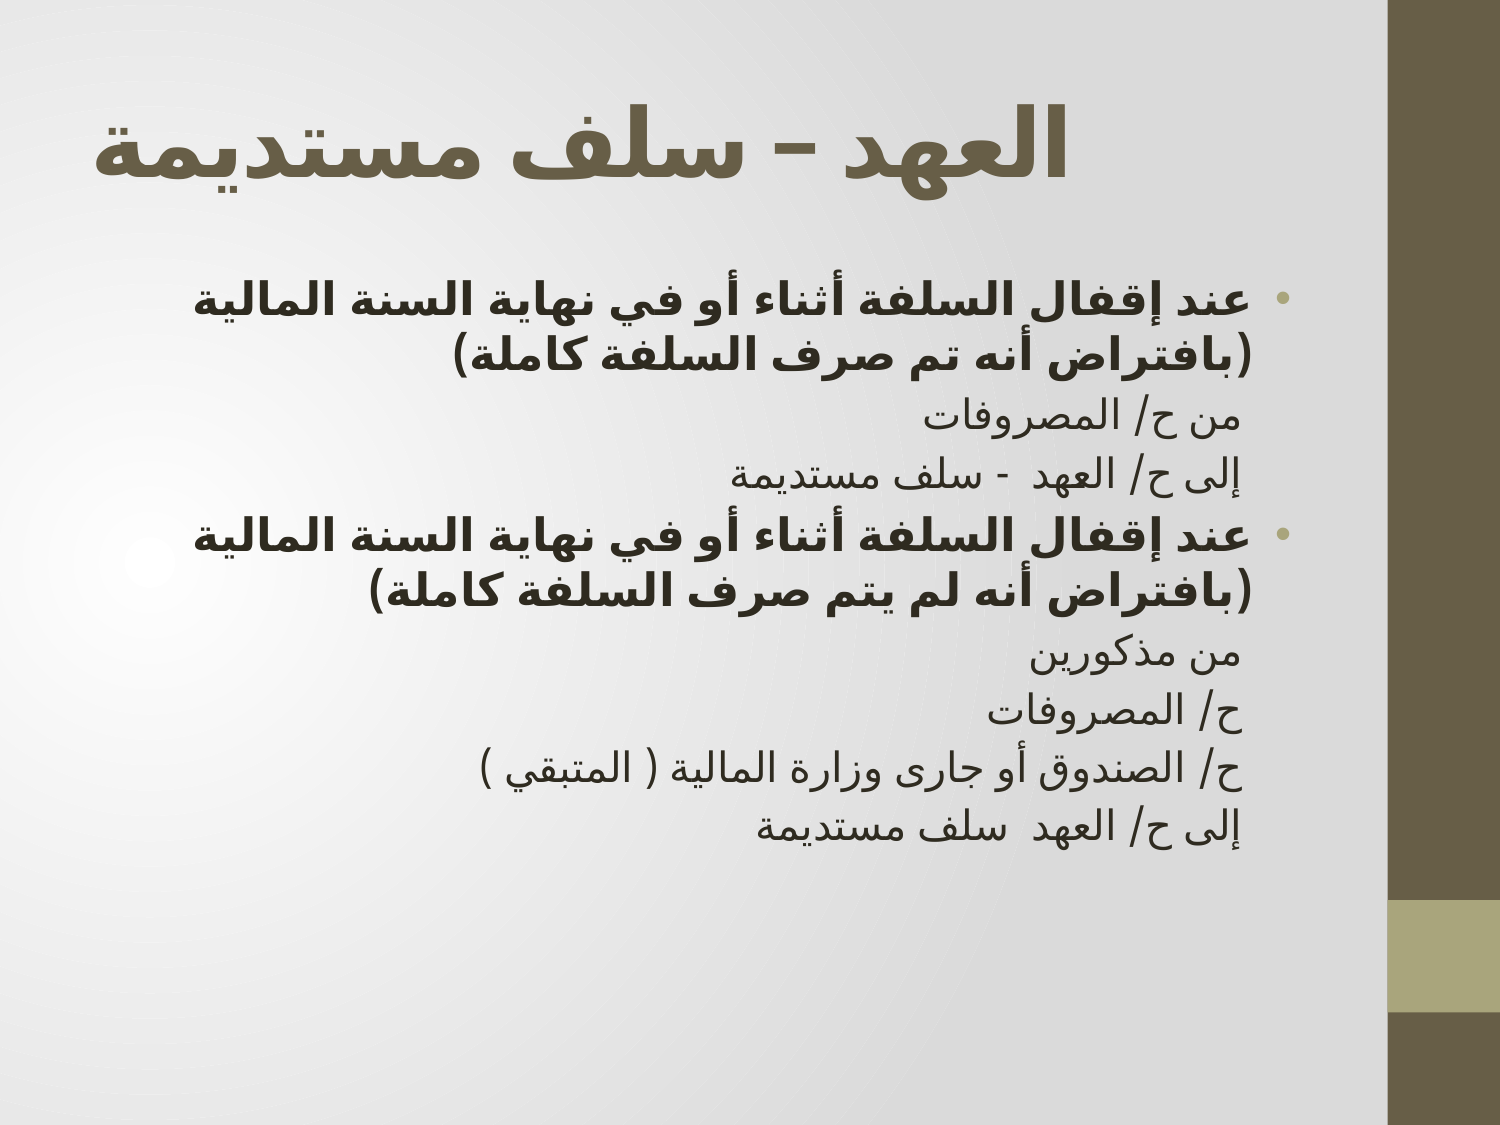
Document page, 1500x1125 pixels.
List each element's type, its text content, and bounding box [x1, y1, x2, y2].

list عند إقفال السلفة أثناء أو في نهاية السنة المالية (بافتراض أنه تم صرف السلفة كاملة) من ح/ المصروفات إلى ح/ العهد - سلف مستديمة عند إقفال السلفة أثناء أو في نهاية السنة المالية (بافتراض أنه لم يتم صرف السلفة كاملة) من مذكورين ح/ المصروفات ح/ الصندوق أو جارى وزارة المالية ( المتبقي ) إلى ح/ العهد سلف مستديمة [75, 262, 1325, 1050]
title العهد – سلف مستديمة [75, 45, 1325, 233]
